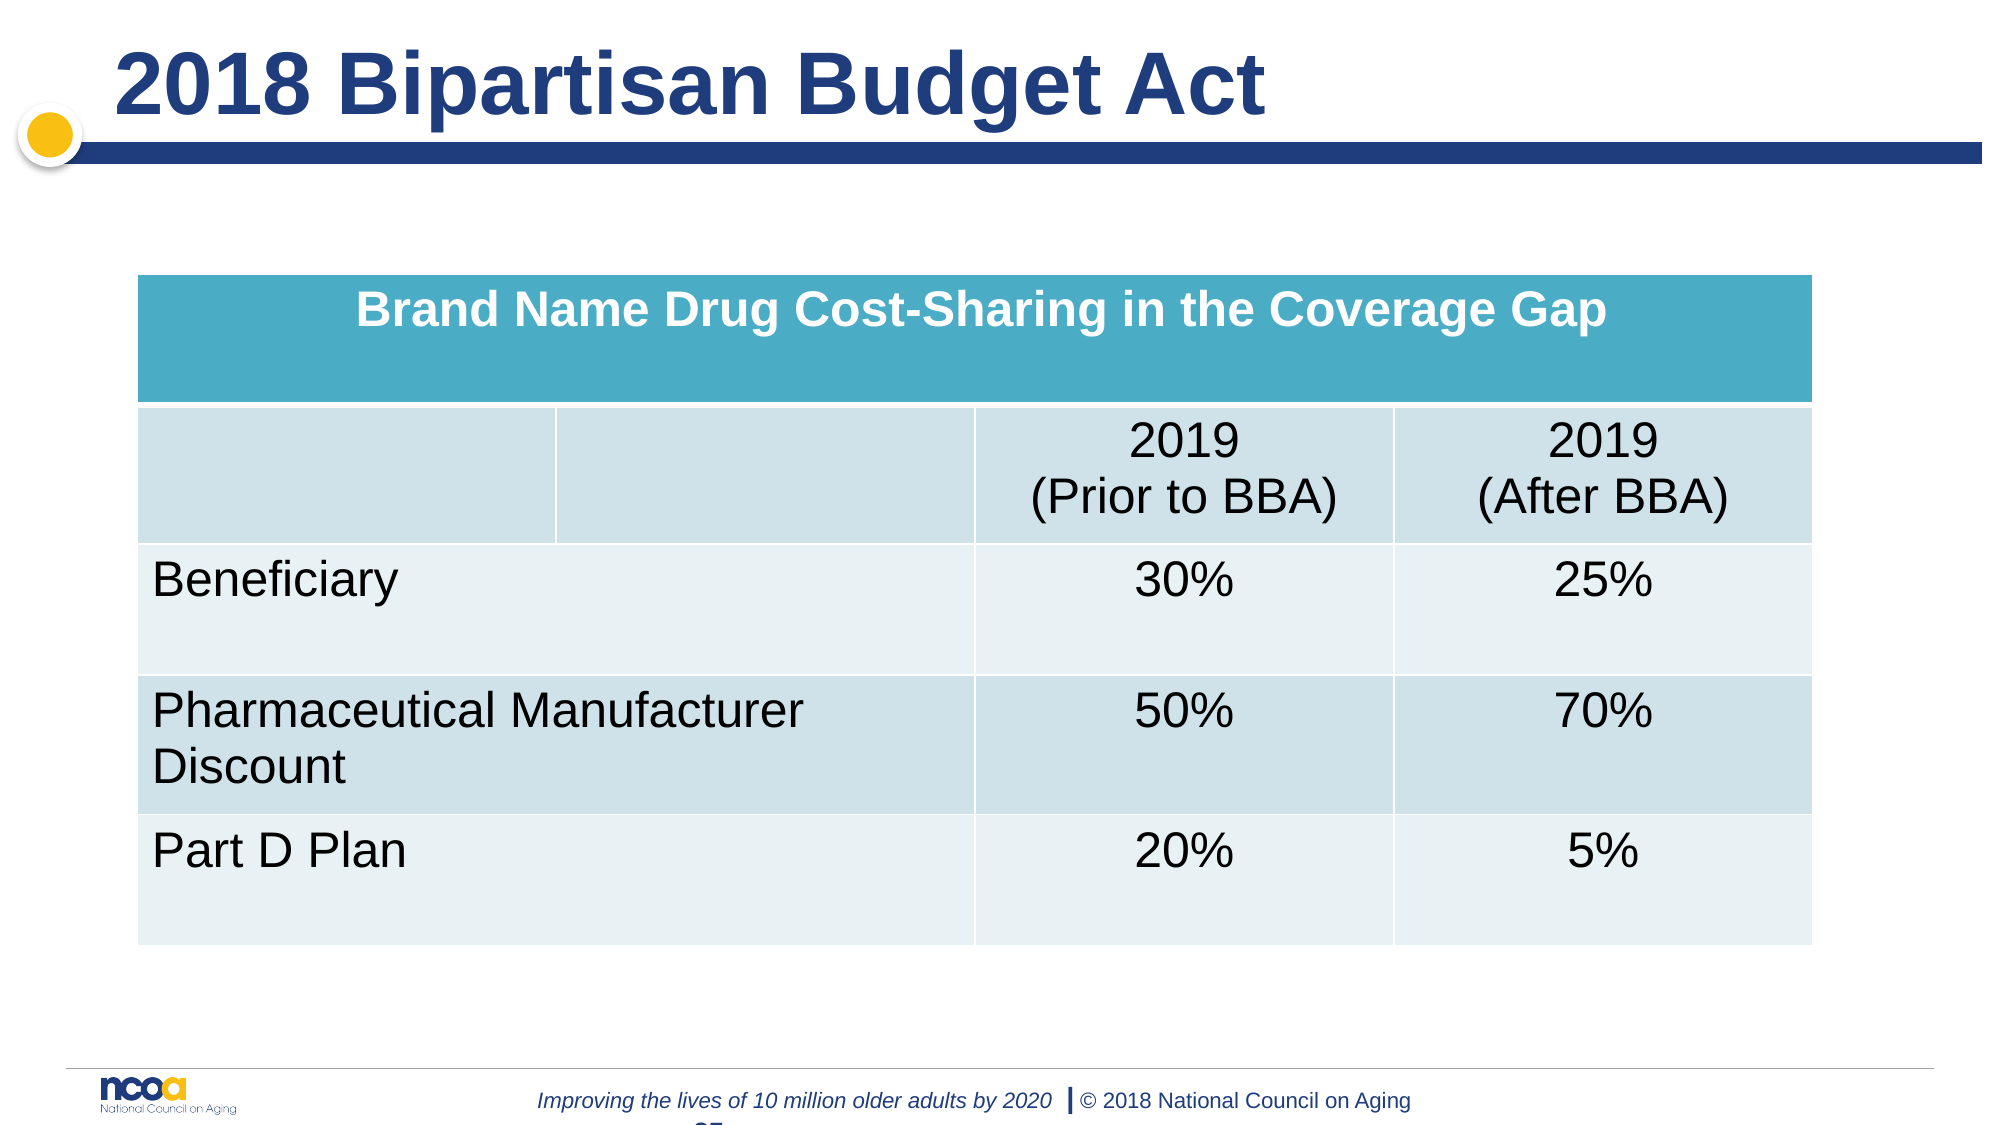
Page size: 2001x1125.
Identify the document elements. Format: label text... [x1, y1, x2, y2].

table_cell 25% [1395, 545, 1812, 674]
table_cell 20% [976, 815, 1393, 945]
table_cell 30% [976, 545, 1393, 674]
table_cell Pharmaceutical Manufacturer Discount [138, 676, 974, 814]
table_cell [557, 408, 974, 543]
table_cell 2019 (Prior to BBA) [976, 408, 1393, 543]
table_header Brand Name Drug Cost-Sharing in the Coverage Gap [138, 275, 1812, 402]
table_cell Beneficiary [138, 545, 974, 674]
table_cell 70% [1395, 676, 1812, 814]
table_cell 50% [976, 676, 1393, 814]
table_cell 5% [1395, 815, 1812, 945]
title 2018 Bipartisan Budget Act [74, 17, 1983, 156]
picture [101, 1077, 236, 1115]
table_cell [138, 408, 555, 543]
table_cell 2019 (After BBA) [1395, 408, 1812, 543]
table_cell Part D Plan [138, 815, 974, 945]
